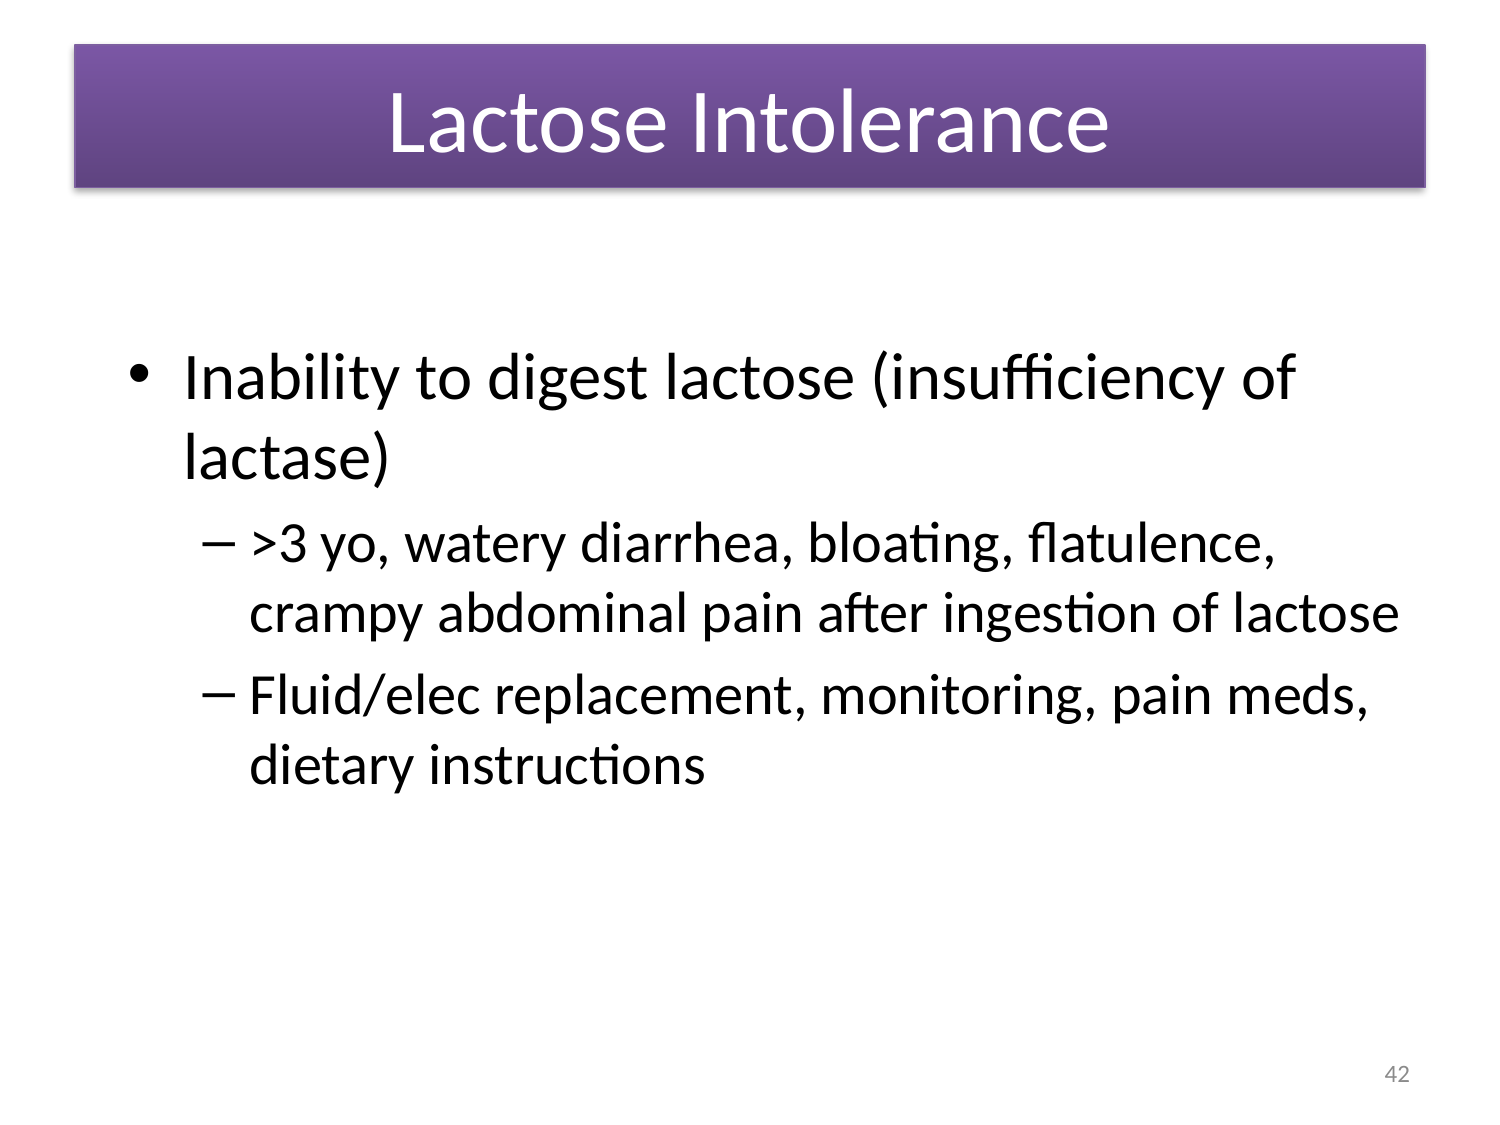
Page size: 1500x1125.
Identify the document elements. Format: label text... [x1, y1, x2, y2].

title Lactose Intolerance [74, 44, 1426, 188]
list Inability to digest lactose (insufficiency of lactase) >3 yo, watery diarrhea, bloating, flatulence, crampy abdominal pain after ingestion of lactose Fluid/elec replacement, monitoring, pain meds, dietary instructions [112, 324, 1438, 1000]
slide_number 42 [1074, 1042, 1425, 1103]
